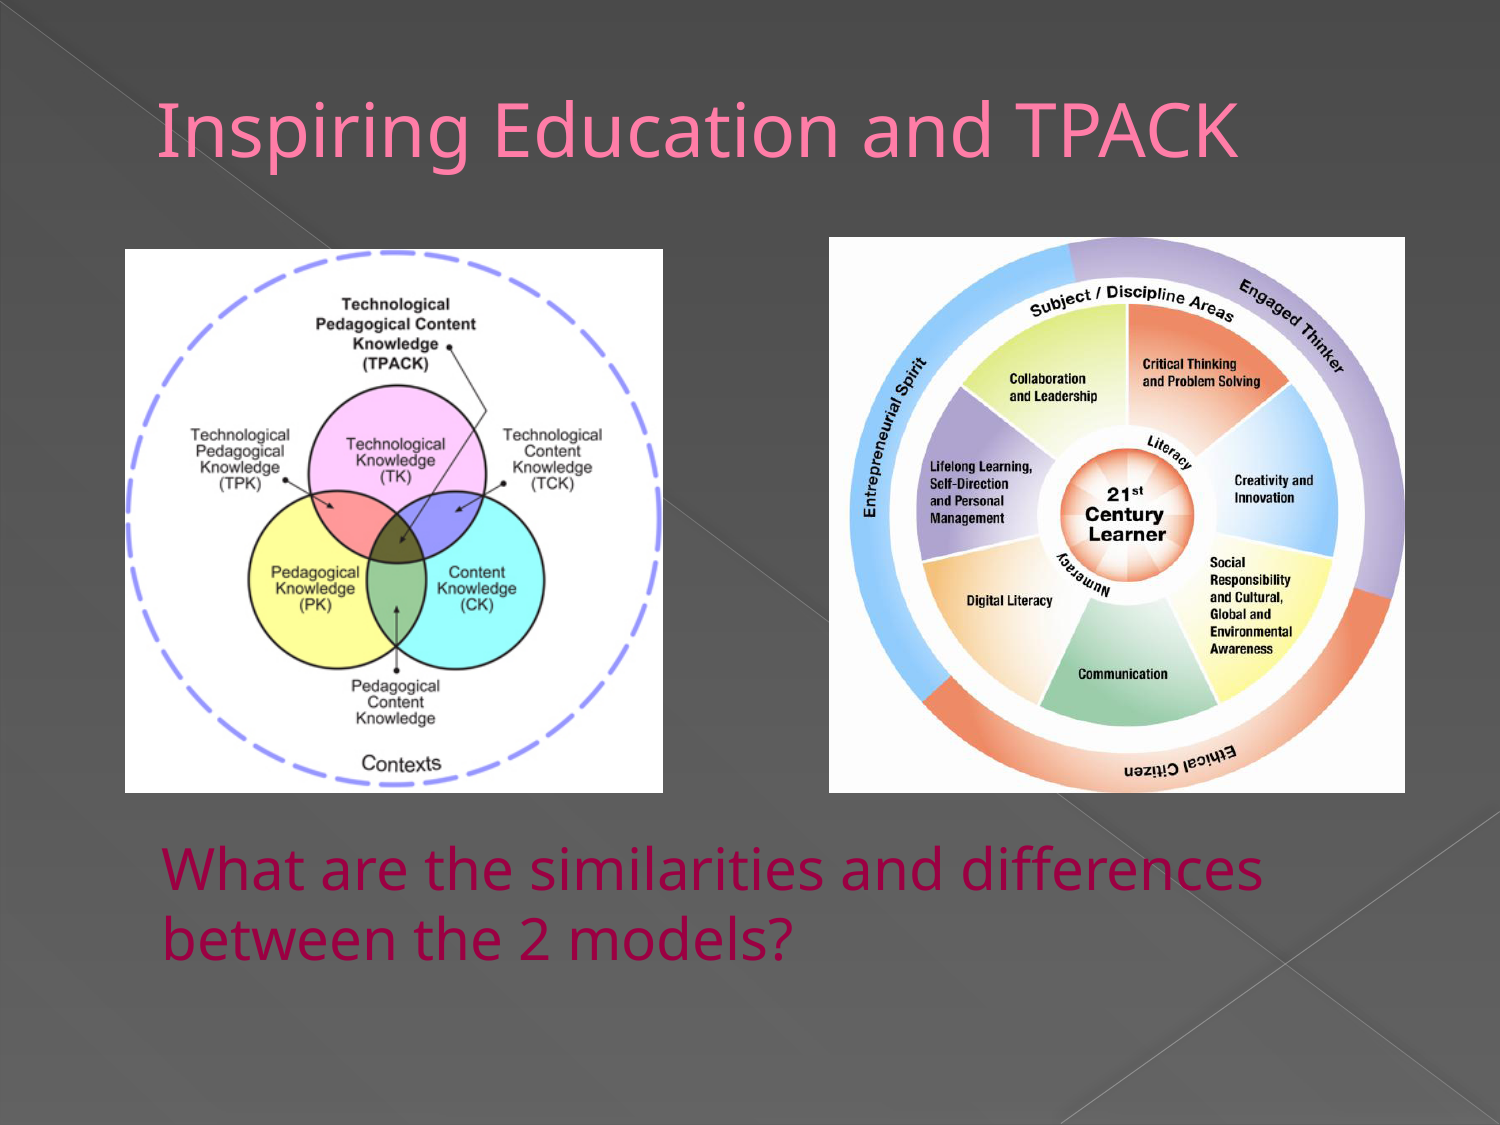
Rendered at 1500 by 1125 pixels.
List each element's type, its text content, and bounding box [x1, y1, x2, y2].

picture [124, 249, 663, 794]
text_box What are the similarities and differences between the 2 models? [146, 824, 1404, 980]
picture [828, 237, 1405, 794]
title Inspiring Education and TPACK [62, 12, 1413, 242]
